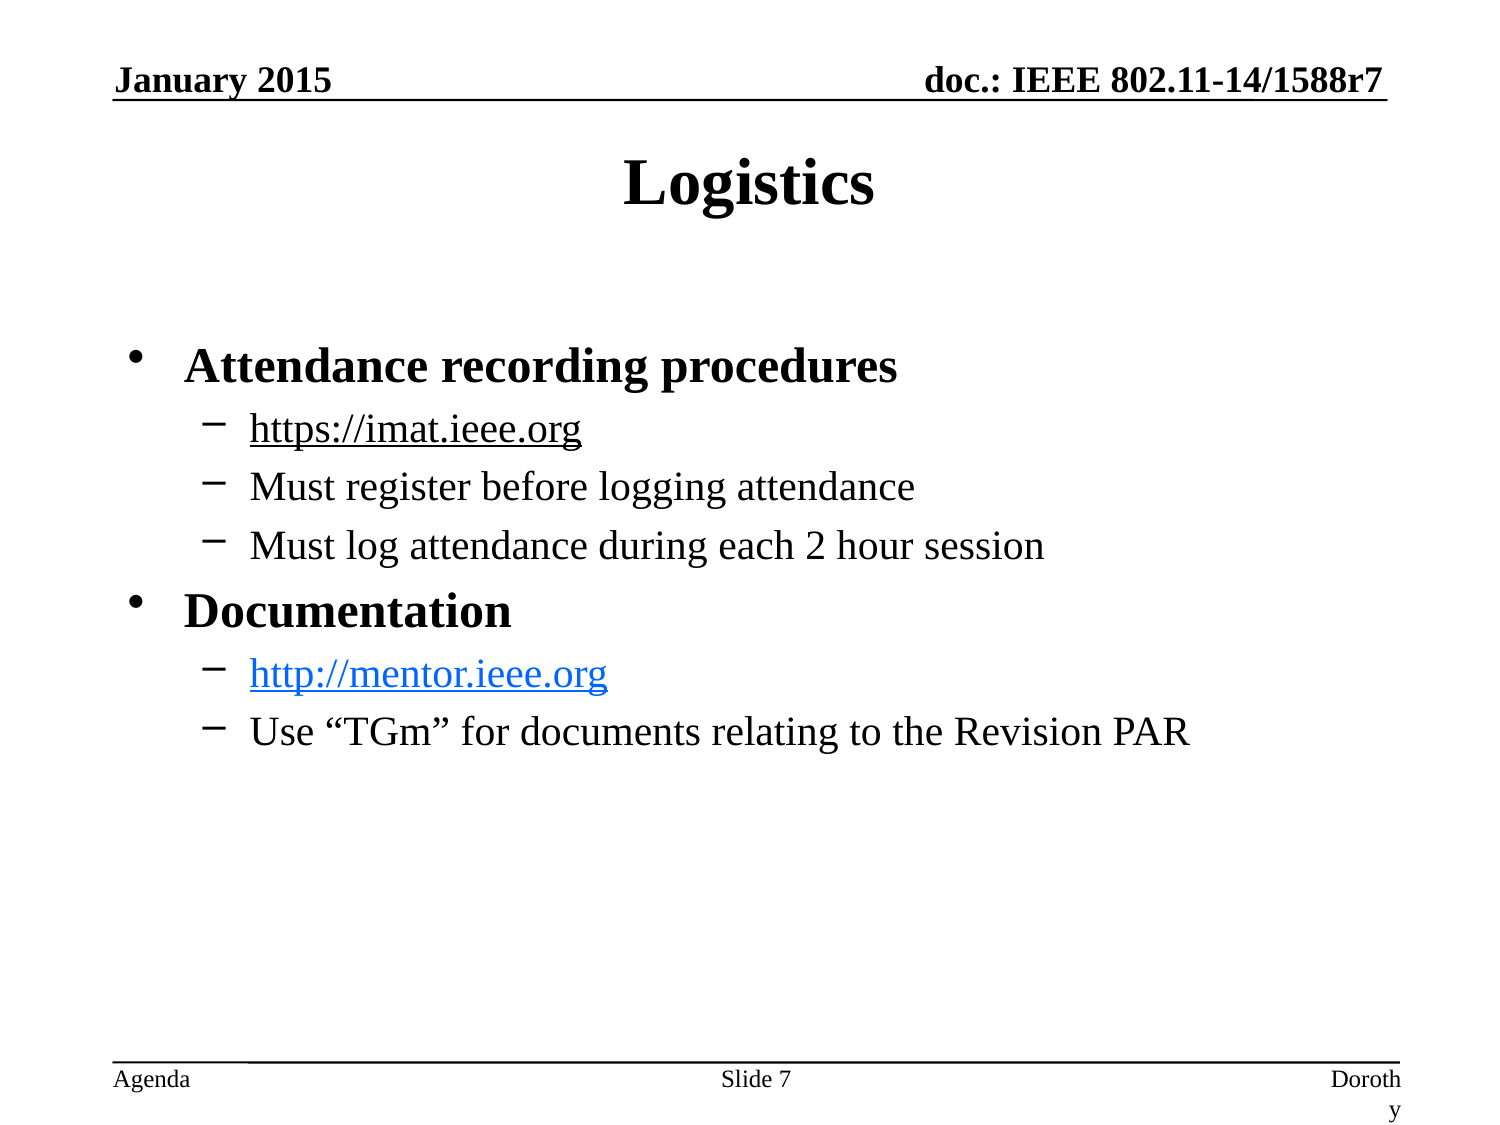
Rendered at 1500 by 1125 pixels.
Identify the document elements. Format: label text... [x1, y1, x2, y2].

slide_number Slide 7 [712, 1062, 800, 1093]
list Attendance recording procedures https://imat.ieee.org Must register before logging attendance Must log attendance during each 2 hour session Documentation http://mentor.ieee.org Use “TGm” for documents relating to the Revision PAR [112, 324, 1388, 1000]
title Logistics [112, 112, 1388, 288]
footer Dorothy Stanley, Aruba Networks [1325, 1062, 1402, 1093]
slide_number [114, 54, 425, 100]
